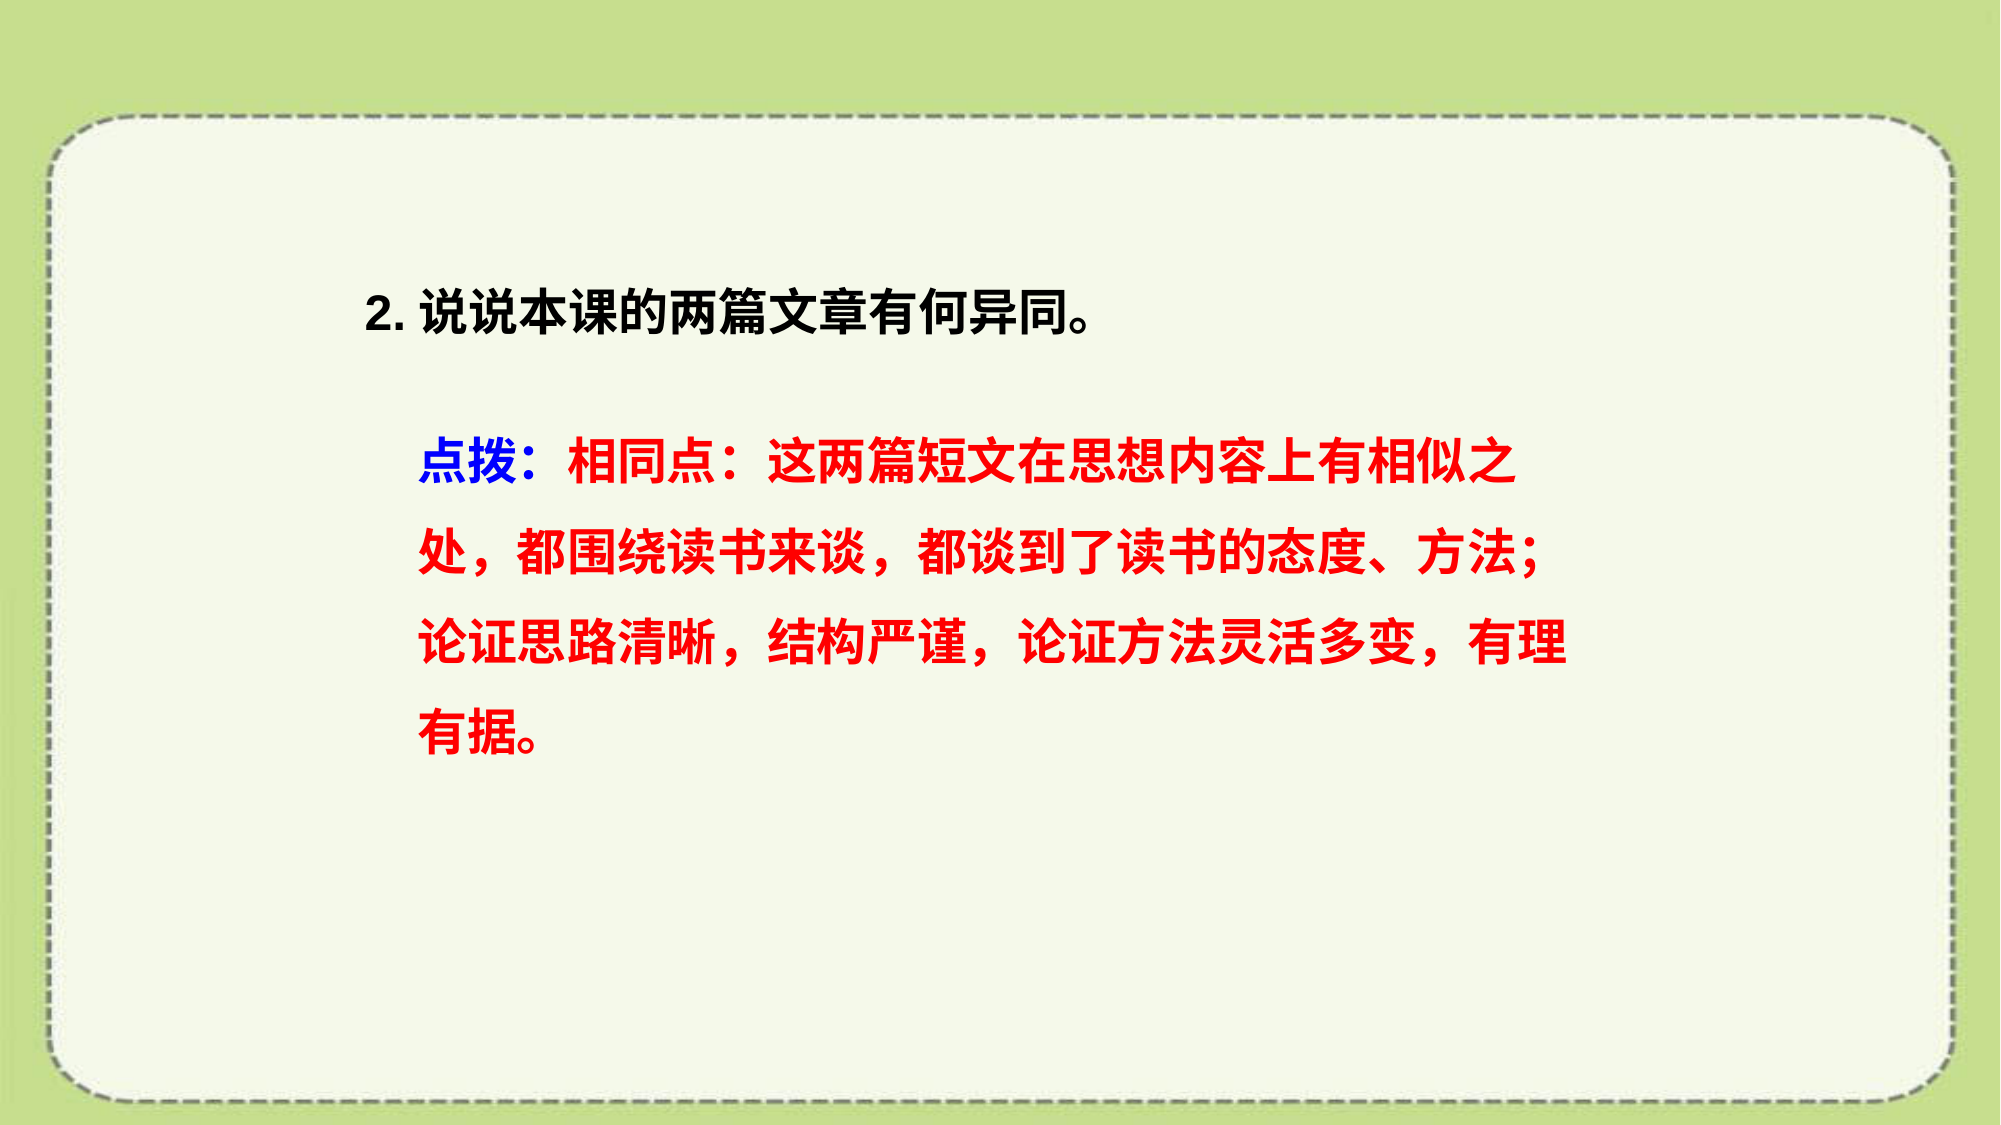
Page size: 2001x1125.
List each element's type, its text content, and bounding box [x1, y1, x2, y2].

picture [0, 0, 2001, 1125]
text_box 2.说说本课的两篇文章有何异同。 [349, 267, 1637, 349]
text_box 点拨：相同点：这两篇短文在思想内容上有相似之处，都围绕读书来谈，都谈到了读书的态度、方法；论证思路清晰，结构严谨，论证方法灵活多变，有理有据。 [402, 392, 1585, 768]
